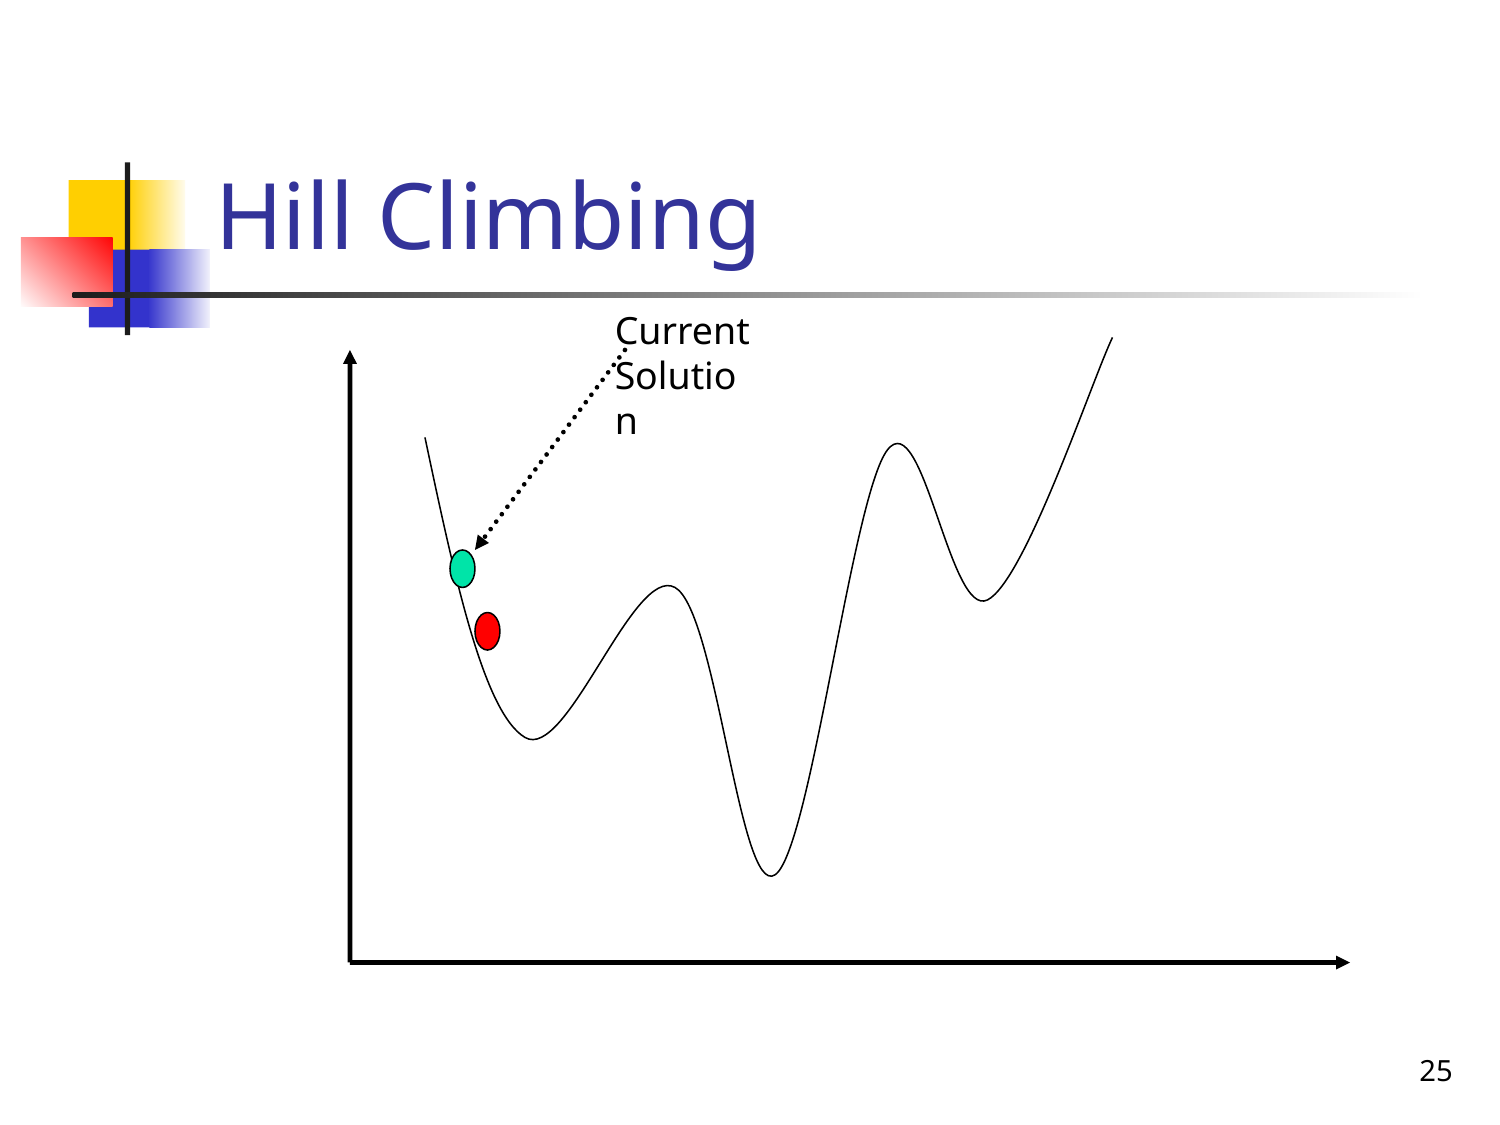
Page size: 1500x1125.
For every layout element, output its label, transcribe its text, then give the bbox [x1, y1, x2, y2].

text_box Current Solution [600, 299, 775, 450]
text_box [424, 337, 1113, 877]
text_box [349, 956, 1351, 969]
title Hill Climbing [199, 140, 1479, 276]
text_box [474, 536, 488, 550]
text_box [343, 349, 357, 962]
text_box [450, 549, 475, 588]
text_box [474, 612, 500, 651]
slide_number 25 [1154, 1023, 1468, 1100]
